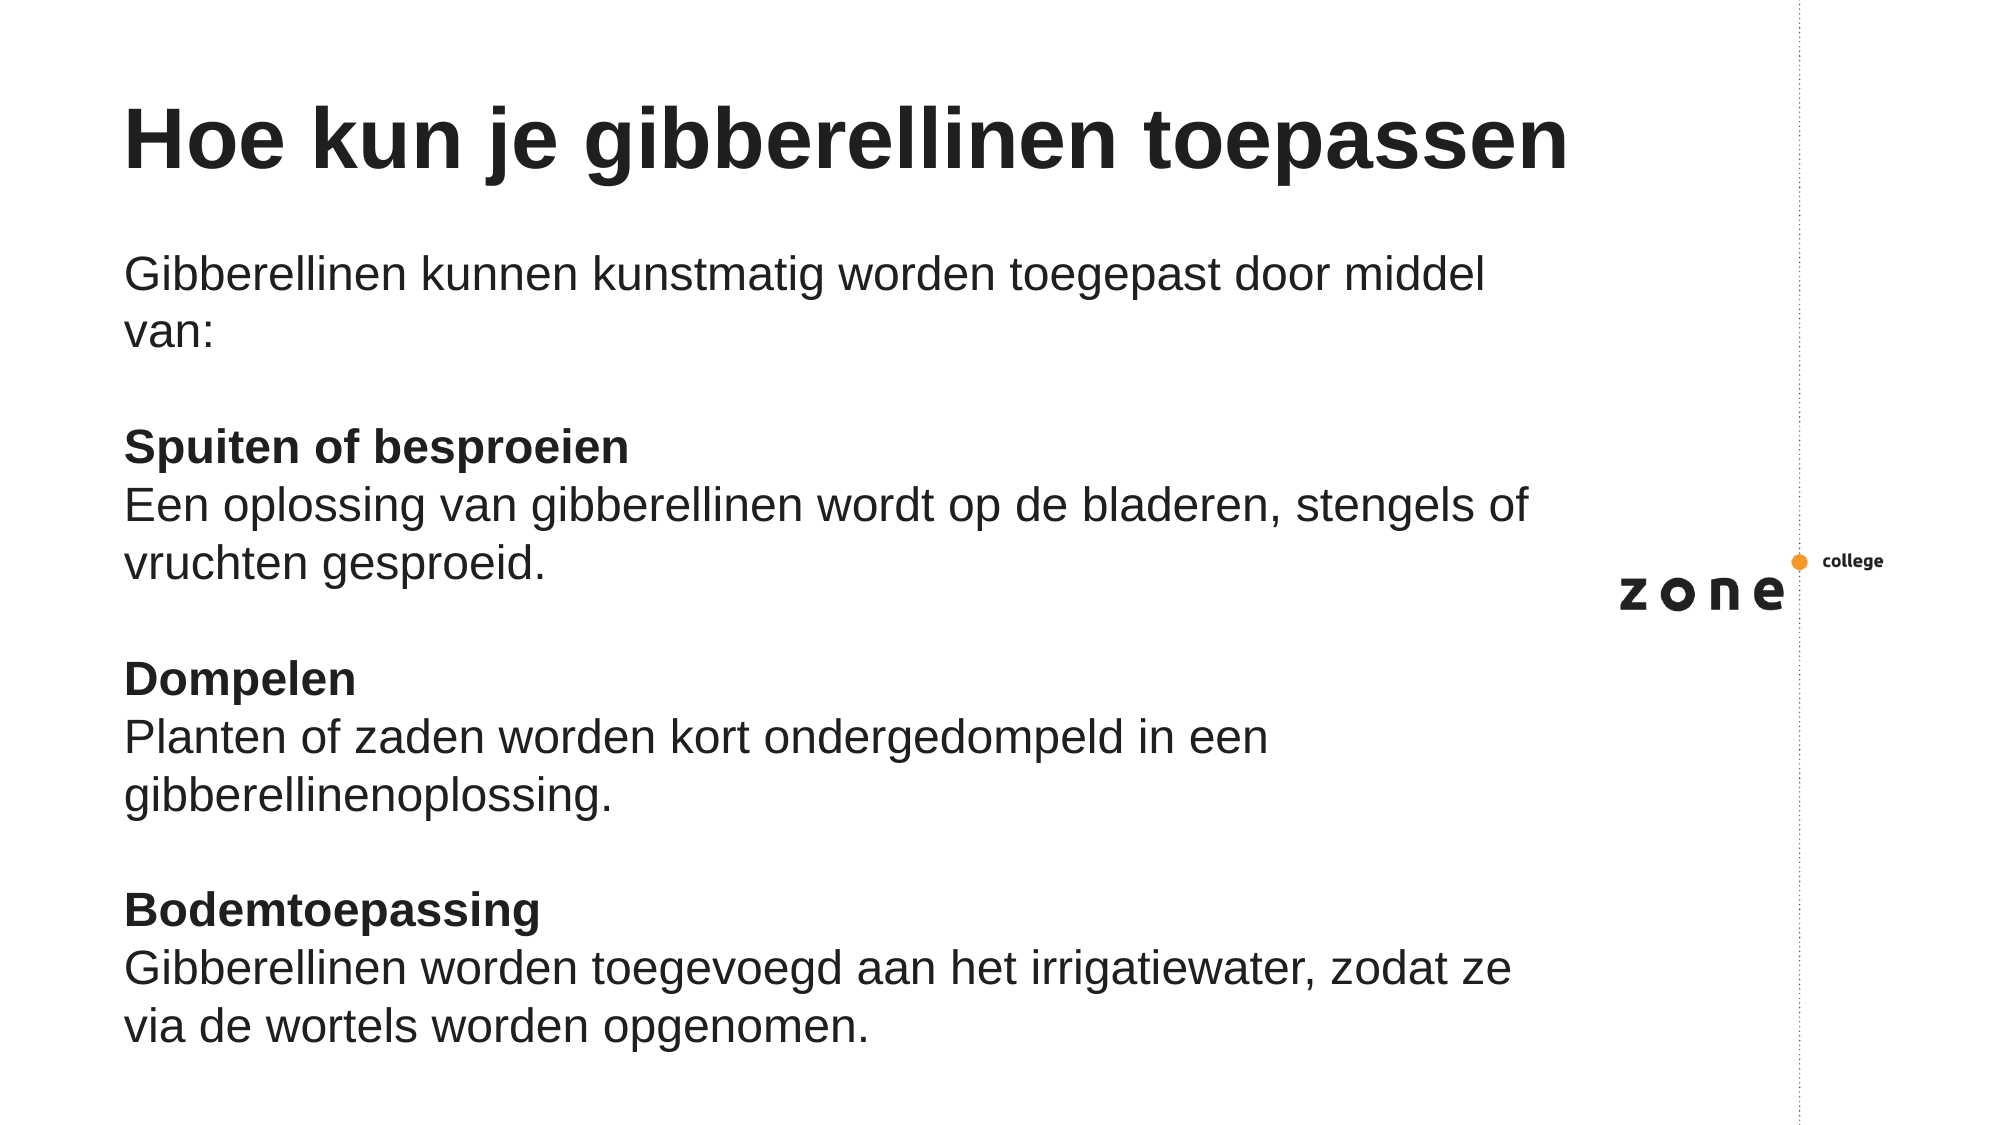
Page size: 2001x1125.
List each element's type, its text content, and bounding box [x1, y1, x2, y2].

picture [1596, 0, 2001, 1125]
list Gibberellinen kunnen kunstmatig worden toegepast door middel van: Spuiten of besproeien Een oplossing van gibberellinen wordt op de bladeren, stengels of vruchten gesproeid. Dompelen Planten of zaden worden kort ondergedompeld in een gibberellinenoplossing. Bodemtoepassing Gibberellinen worden toegevoegd aan het irrigatiewater, zodat ze via de wortels worden opgenomen. [124, 241, 1539, 1056]
title Hoe kun je gibberellinen toepassen [124, 94, 1607, 272]
